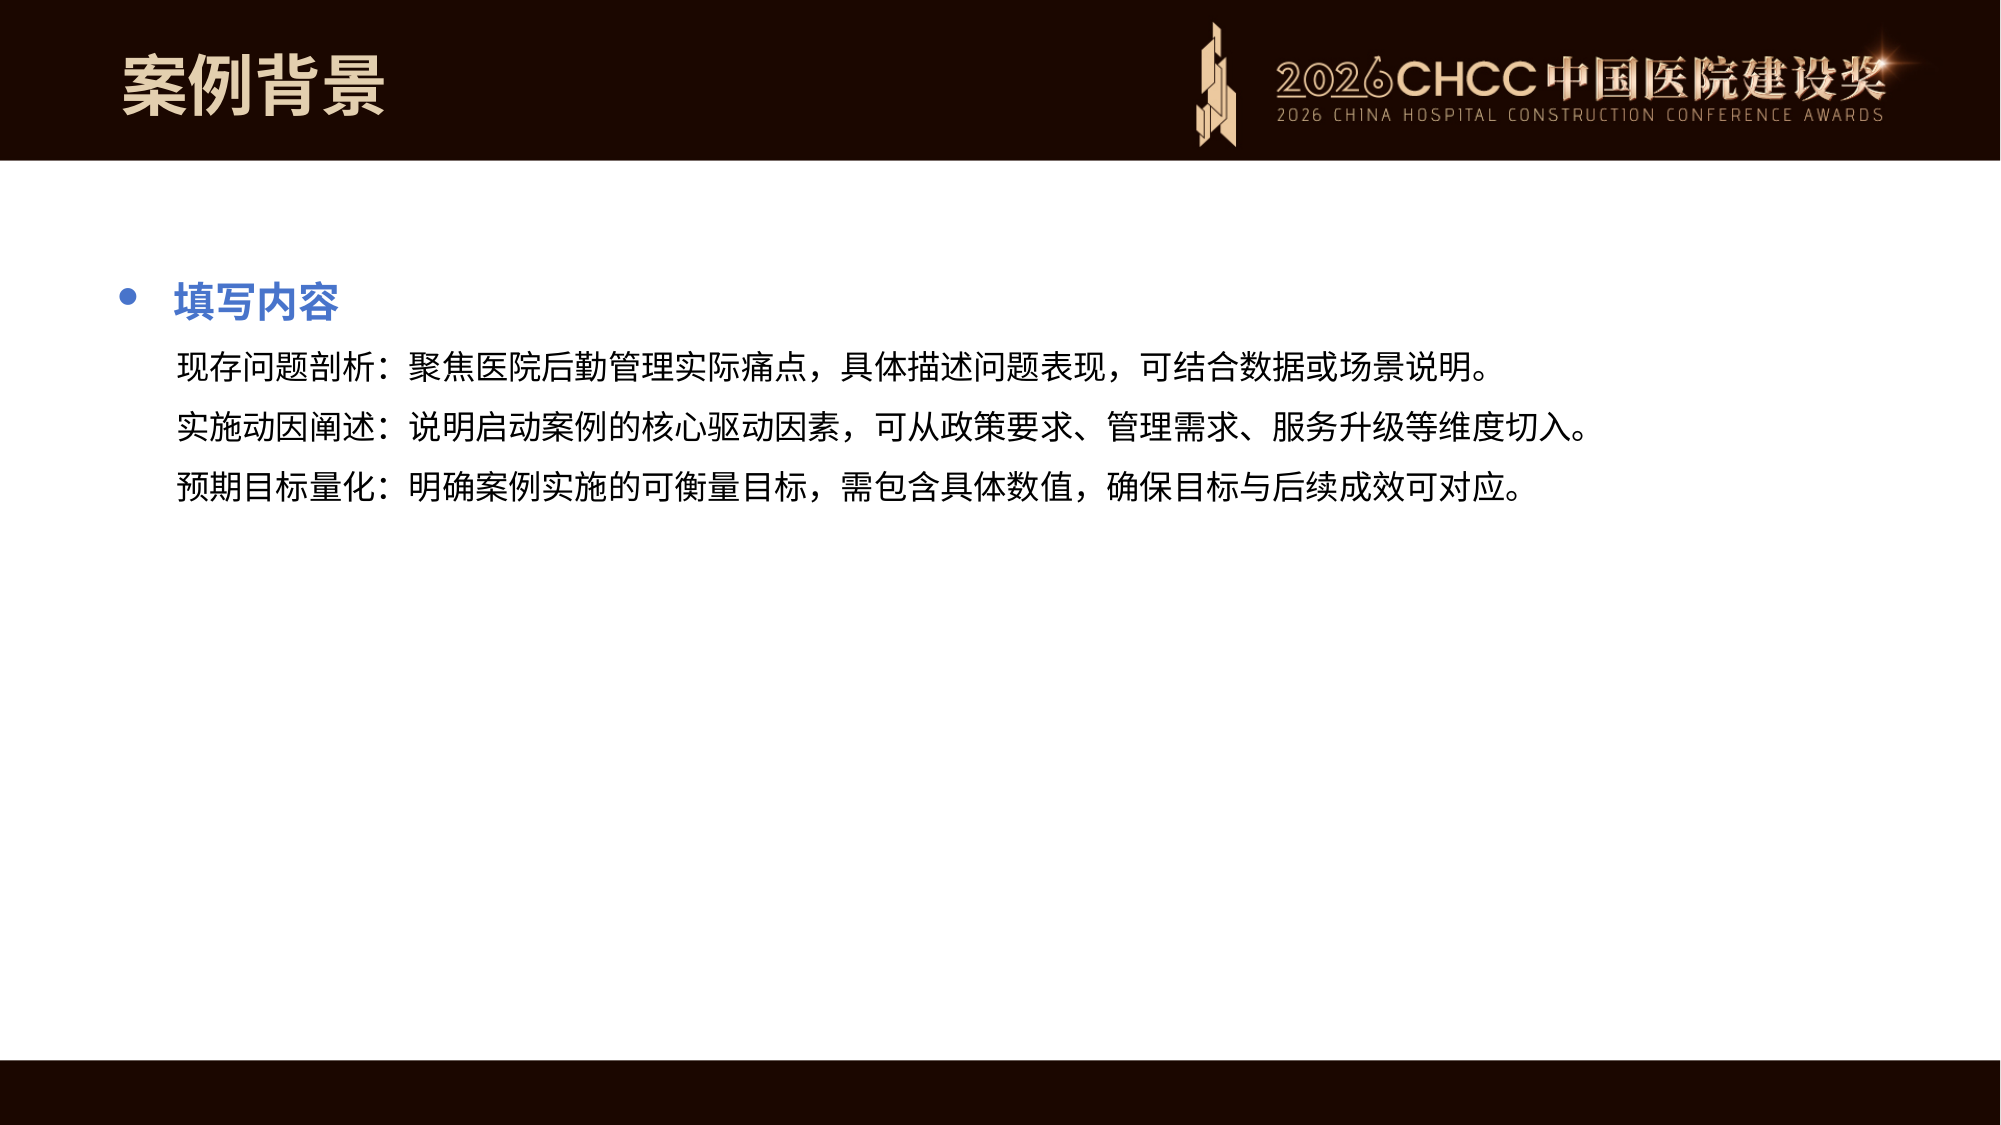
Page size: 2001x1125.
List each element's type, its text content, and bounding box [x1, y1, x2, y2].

text_box 现存问题剖析：聚焦医院后勤管理实际痛点，具体描述问题表现，可结合数据或场景说明。 实施动因阐述：说明启动案例的核心驱动因素，可从政策要求、管理需求、服务升级等维度切入。 预期目标量化：明确案例实施的可衡量目标，需包含具体数值，确保目标与后续成效可对应。 [117, 326, 1817, 534]
picture [0, 0, 2001, 1125]
text_box 填写内容 [117, 244, 934, 327]
text_box 案例背景 [106, 36, 563, 132]
